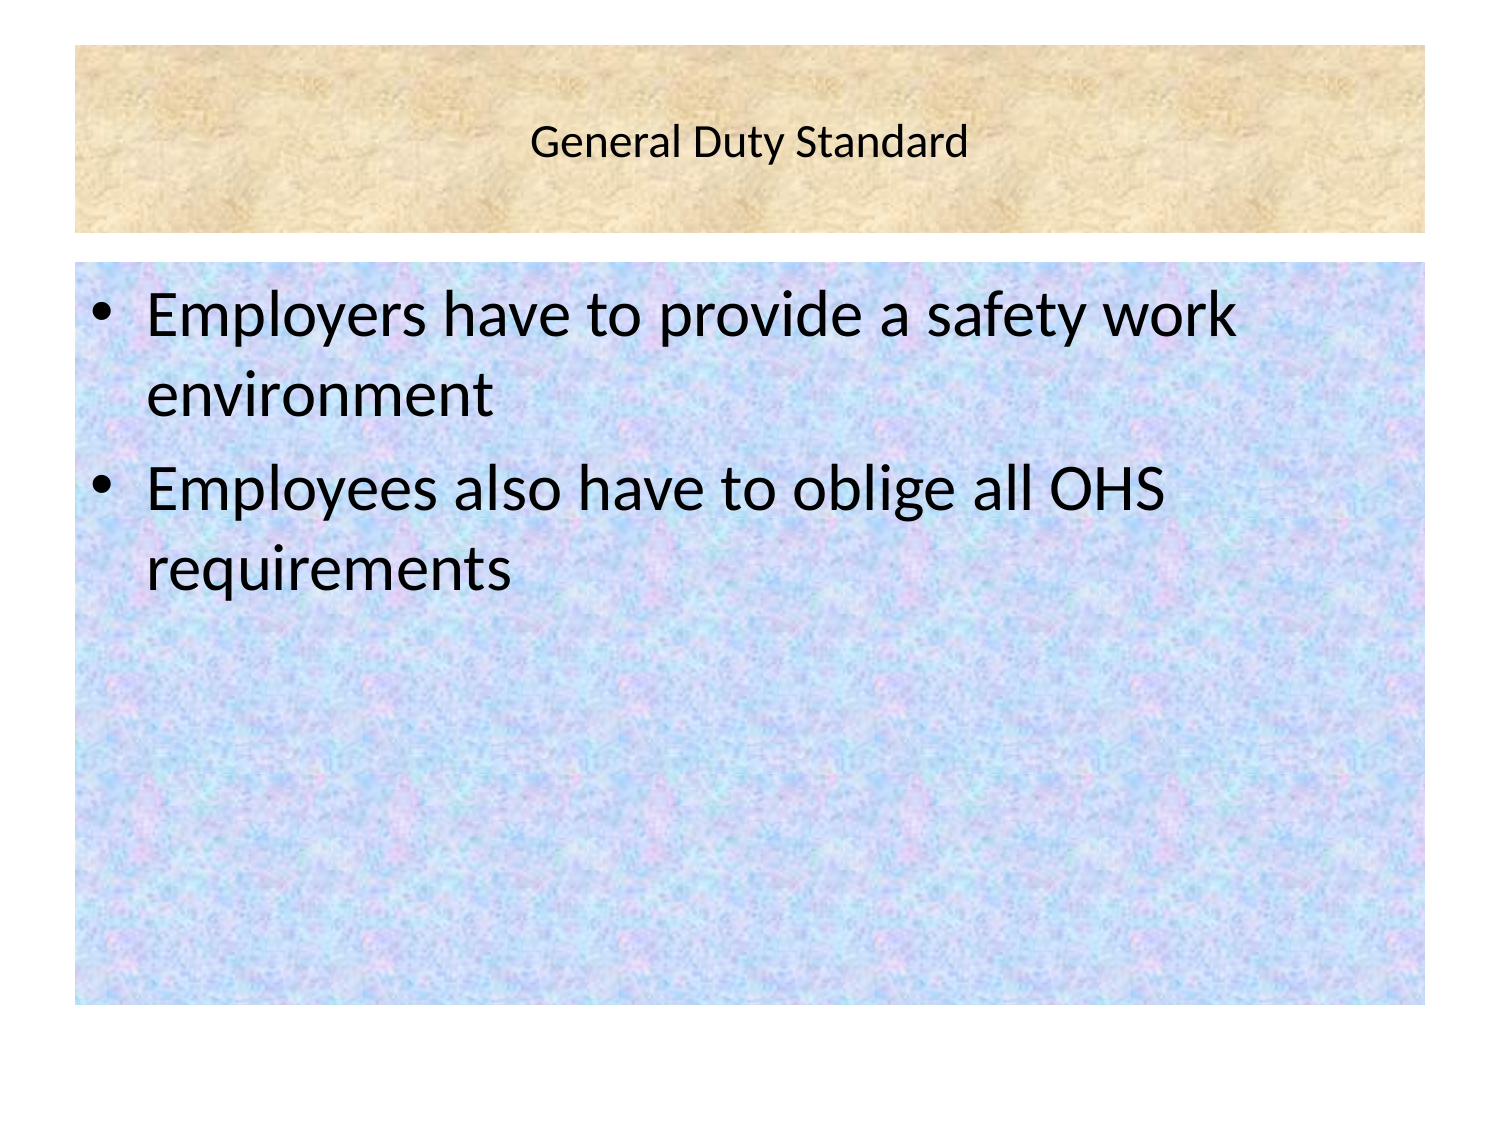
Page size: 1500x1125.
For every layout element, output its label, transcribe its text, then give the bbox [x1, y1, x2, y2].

list Employers have to provide a safety work environment Employees also have to oblige all OHS requirements [75, 262, 1425, 1005]
title General Duty Standard [75, 45, 1425, 233]
